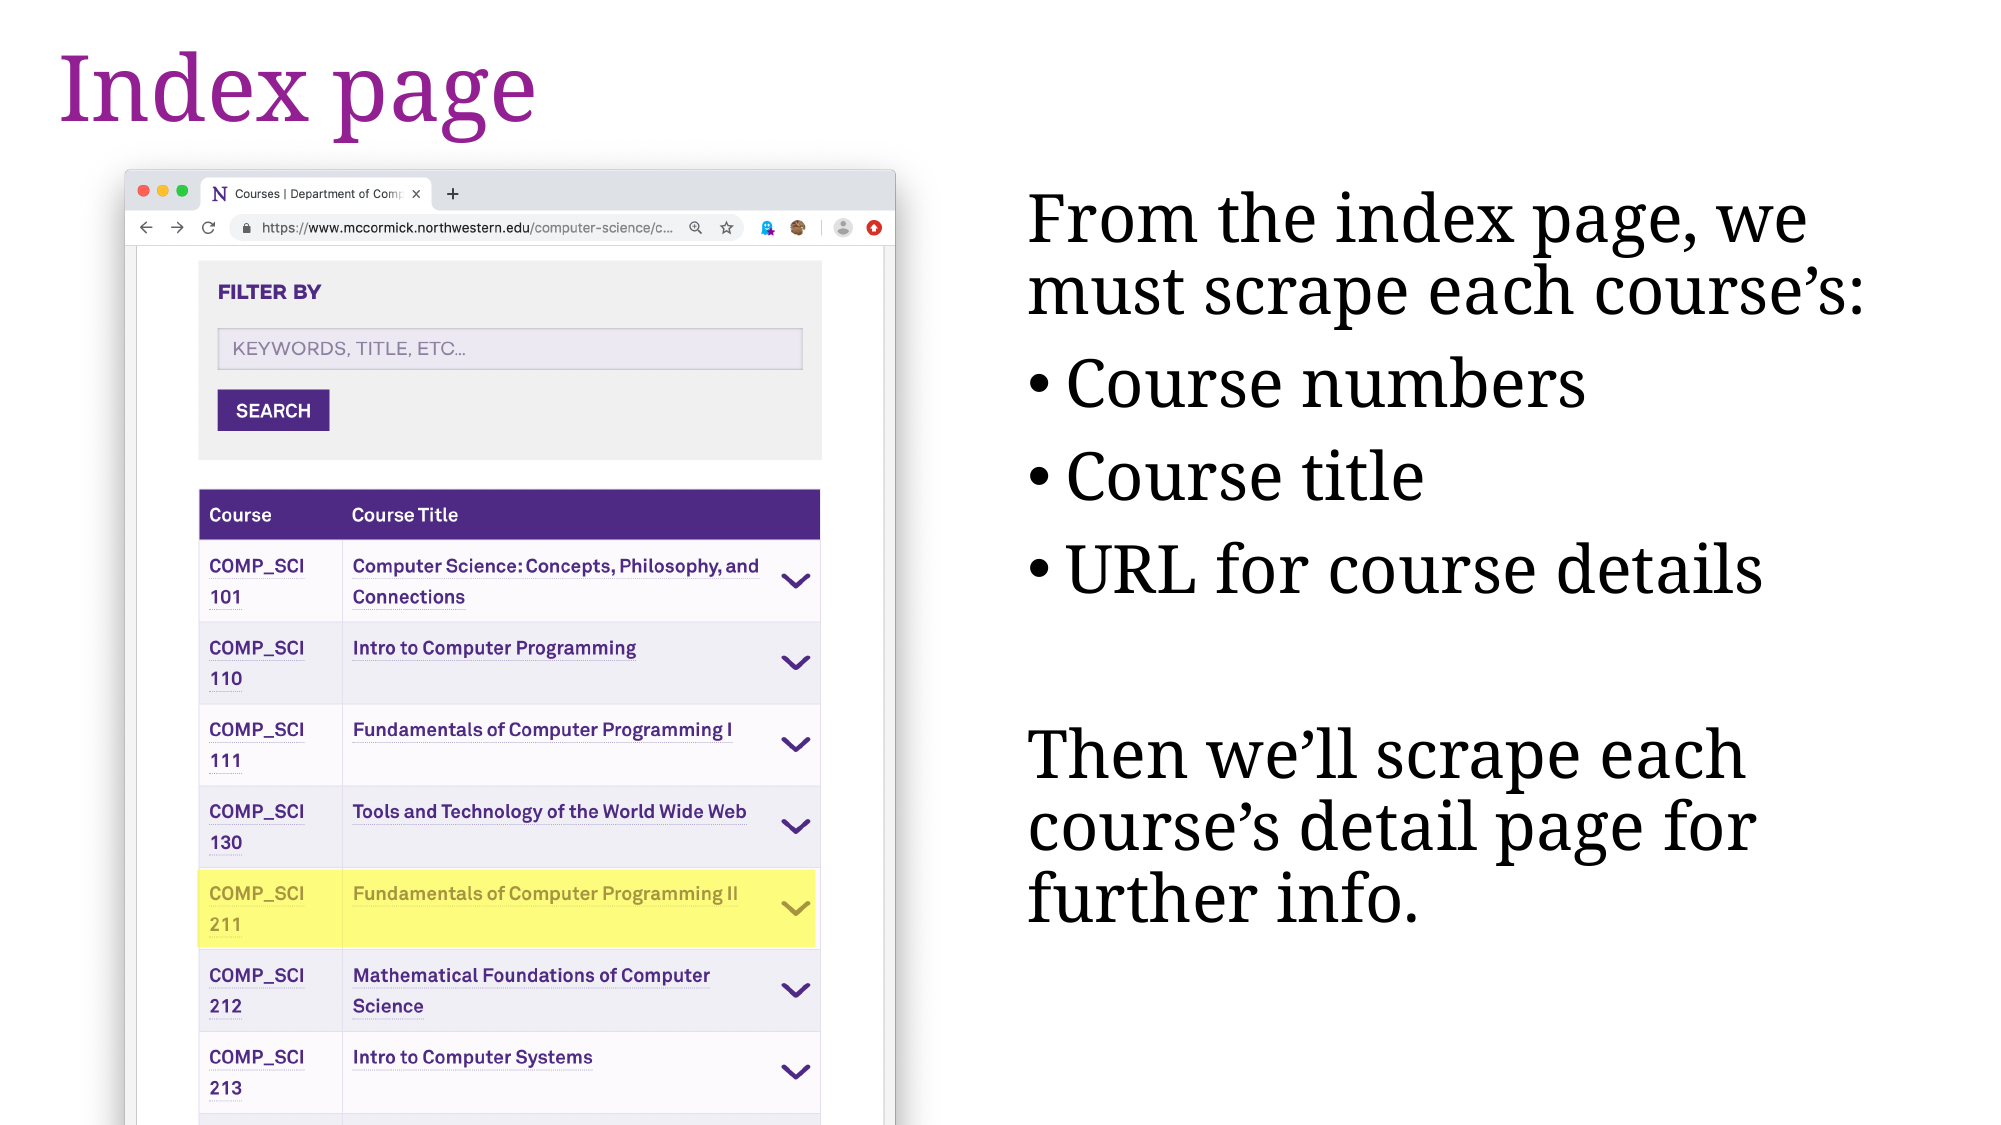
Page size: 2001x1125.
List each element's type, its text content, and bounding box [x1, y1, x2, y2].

title Index page [43, 25, 1953, 158]
list From the index page, we must scrape each course’s: Course numbers Course title URL for course details Then we’ll scrape each course’s detail page for further info. [1012, 177, 1953, 1101]
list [71, 133, 949, 1125]
